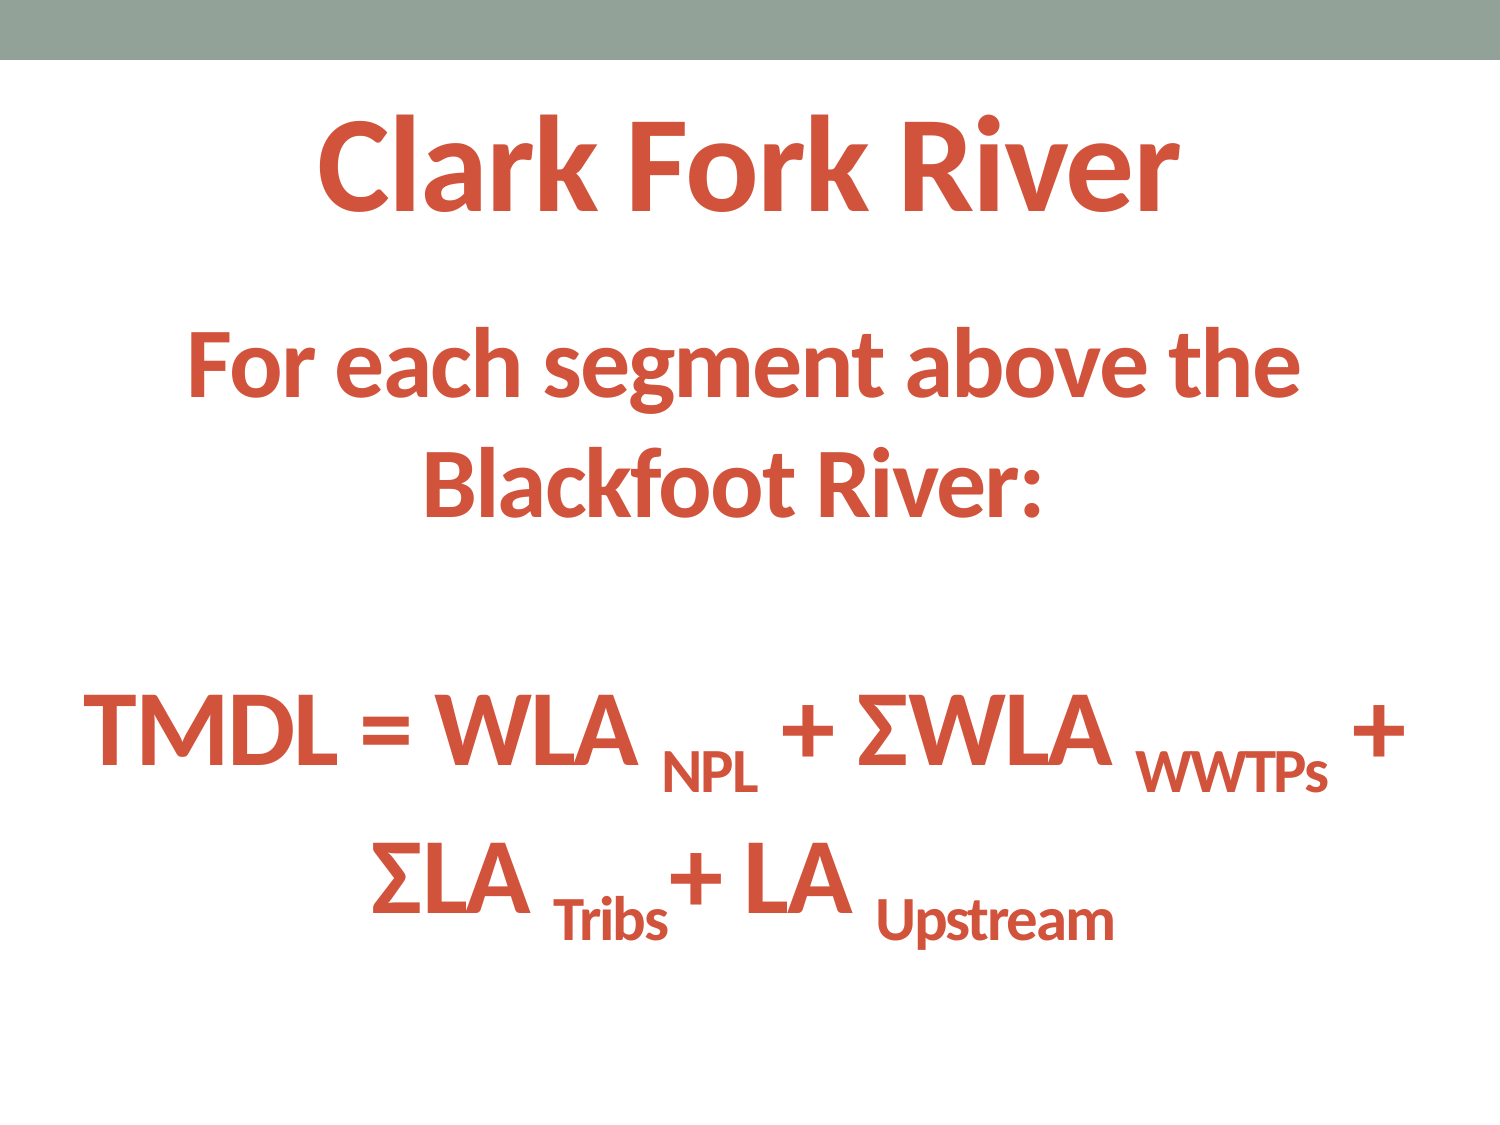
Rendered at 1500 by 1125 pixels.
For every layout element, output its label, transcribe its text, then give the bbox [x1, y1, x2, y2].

title Clark Fork River [75, 75, 1425, 238]
text_box For each segment above the Blackfoot River: TMDL = WLA NPL + ΣWLA WWTPs + ΣLA Tribs+ LA Upstream [12, 350, 1475, 900]
